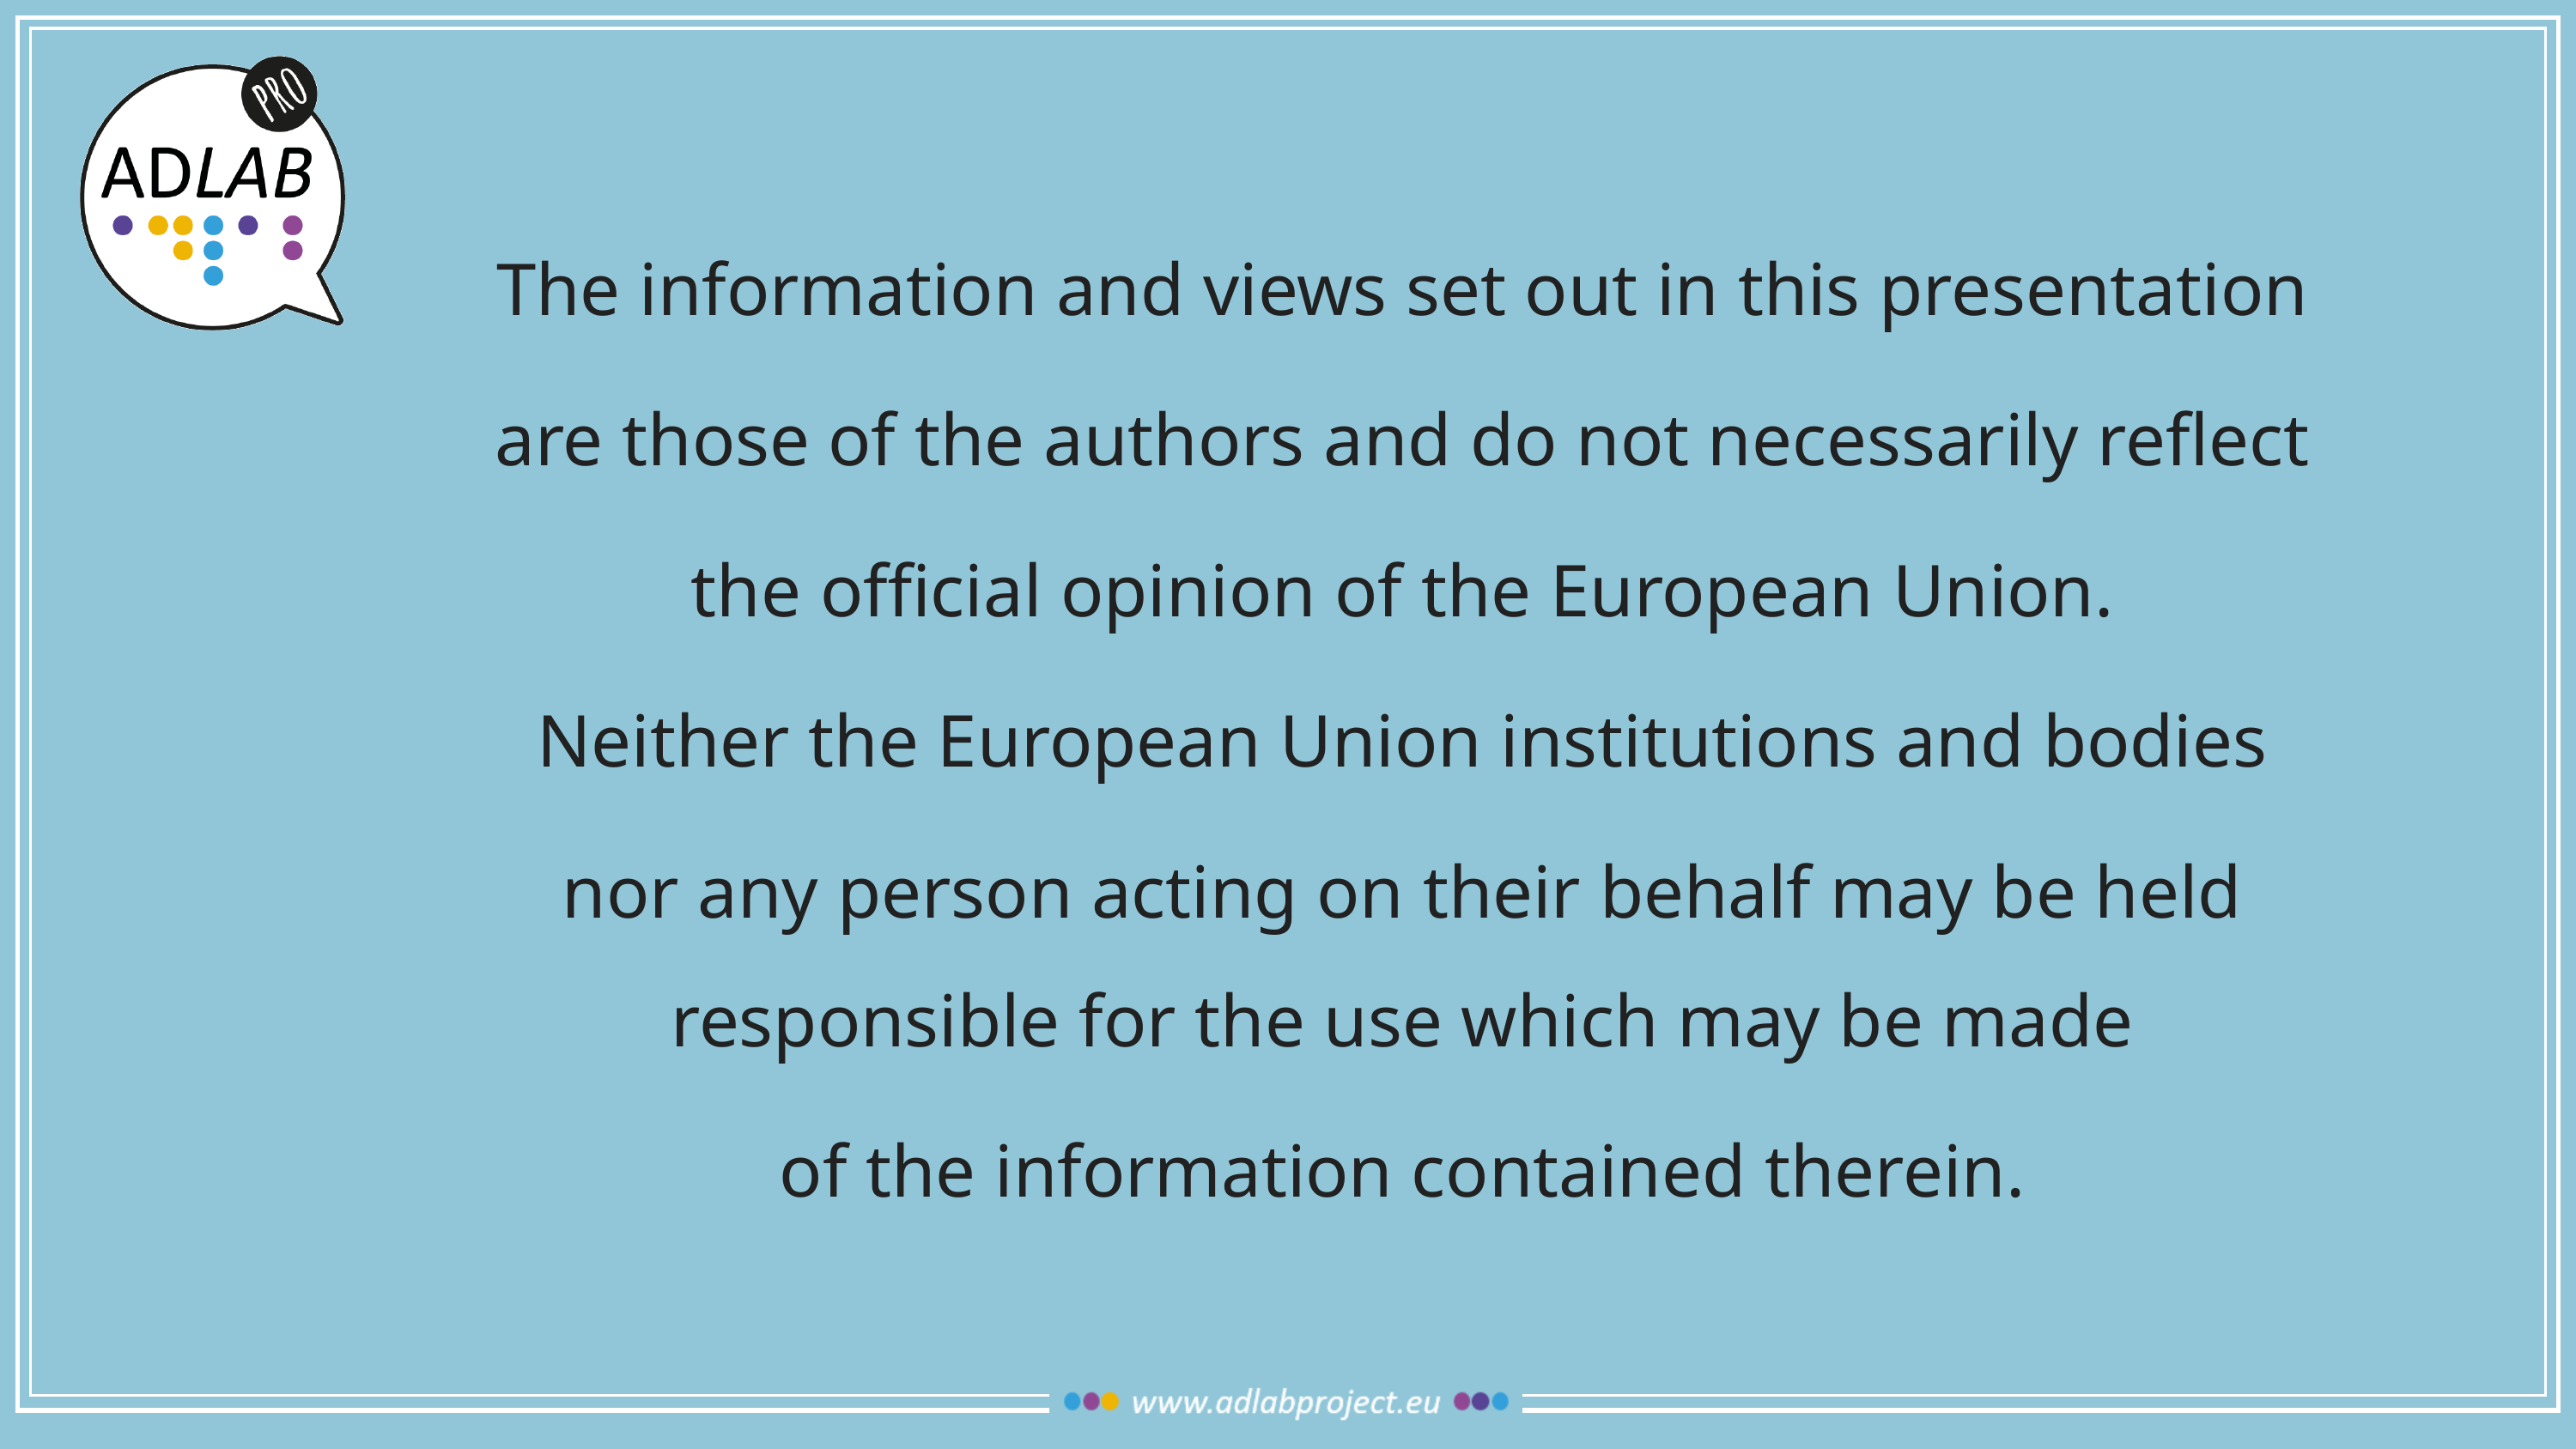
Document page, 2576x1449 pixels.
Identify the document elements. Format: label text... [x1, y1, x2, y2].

picture [72, 49, 353, 330]
picture [1049, 1379, 1522, 1430]
list The information and views set out in this presentation are those of the authors and do not necessarily reflect the official opinion of the European Union. Neither the European Union institutions and bodies nor any person acting on their behalf may be held responsible for the use which may be made of the information contained therein. [345, 194, 2461, 1301]
